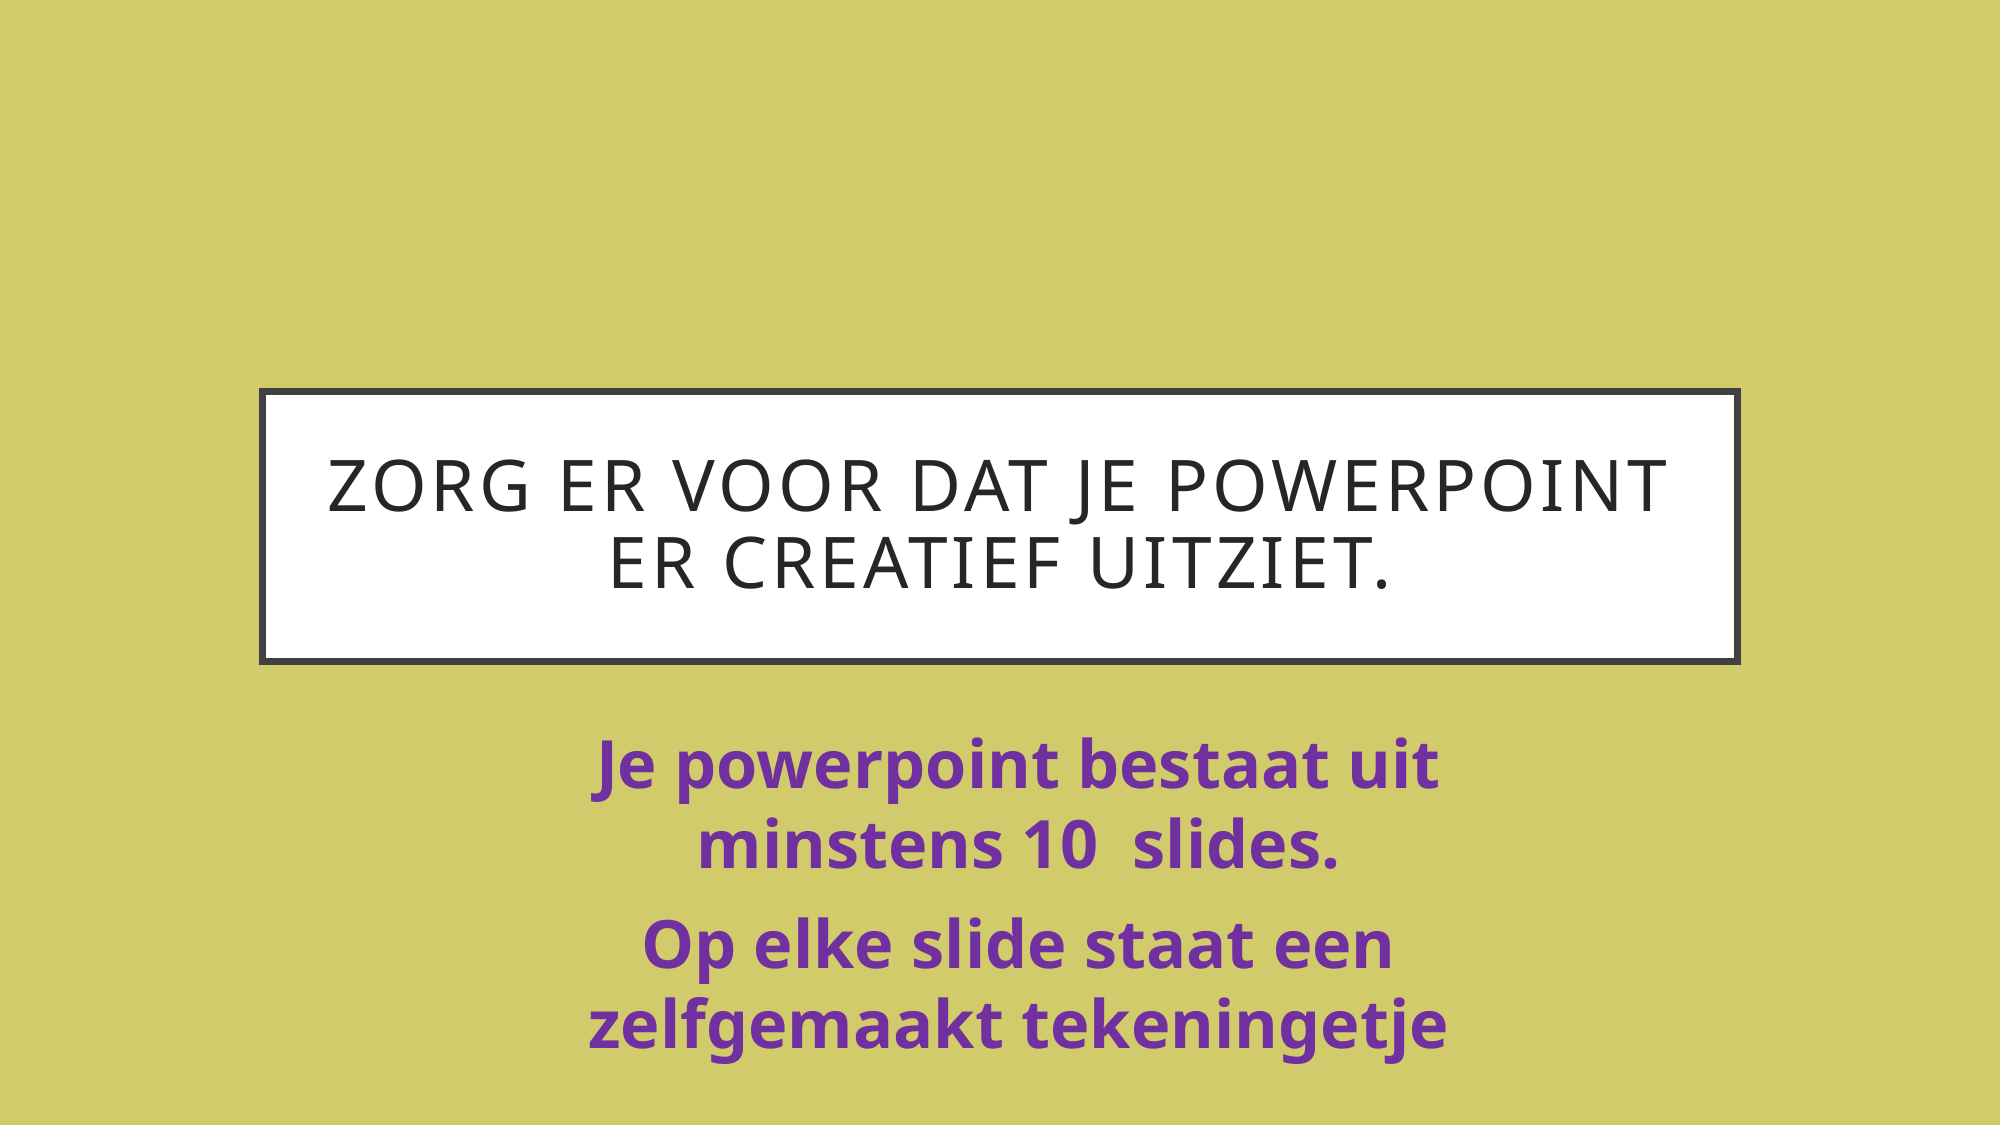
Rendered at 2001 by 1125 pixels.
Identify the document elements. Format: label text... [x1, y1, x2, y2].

subtitle Je powerpoint bestaat uit minstens 10 slides. Op elke slide staat een zelfgemaakt tekeningetje [442, 713, 1596, 1099]
title ZORG er voor dat je powerpoint er creatief uitziet. [259, 388, 1741, 665]
